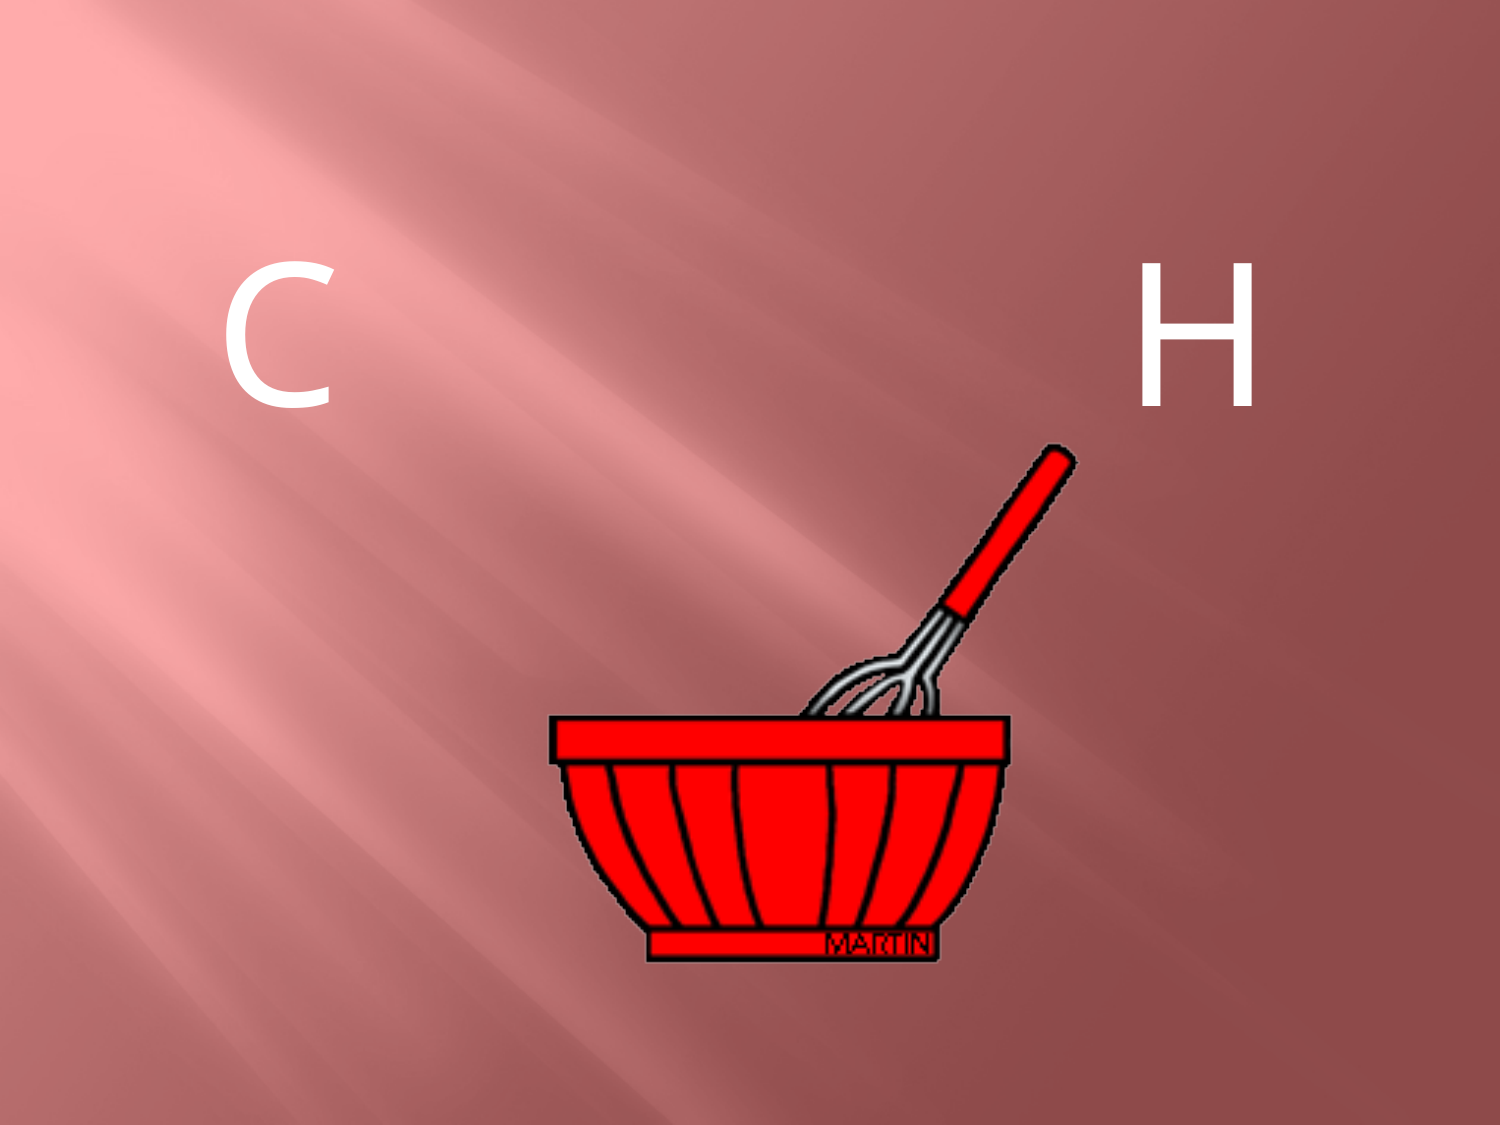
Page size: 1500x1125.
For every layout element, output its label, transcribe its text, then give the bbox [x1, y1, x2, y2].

text_box H [1109, 199, 1287, 455]
text_box C [199, 199, 356, 455]
picture [508, 415, 1145, 1008]
